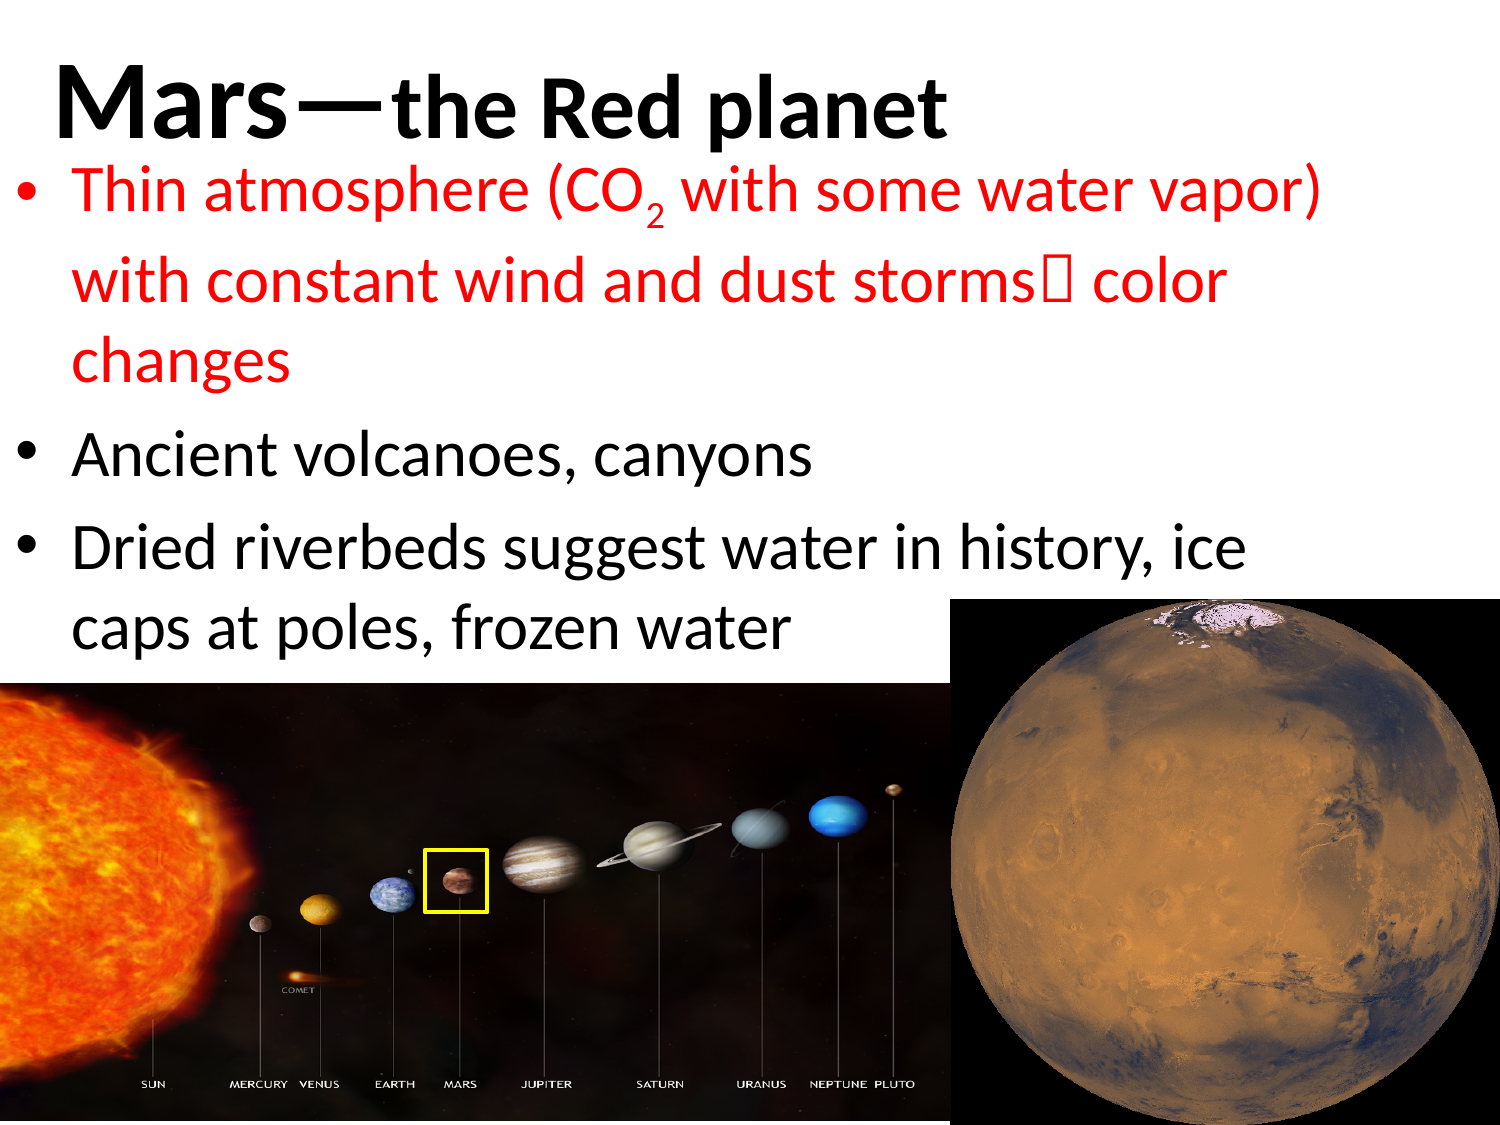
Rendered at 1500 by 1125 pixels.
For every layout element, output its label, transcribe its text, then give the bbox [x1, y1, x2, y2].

title Mars—the Red planet [37, 0, 1388, 188]
picture [0, 599, 1500, 1125]
list Thin atmosphere (CO2 with some water vapor) with constant wind and dust storms color changes Ancient volcanoes, canyons Dried riverbeds suggest water in history, ice caps at poles, frozen water [0, 137, 1350, 682]
